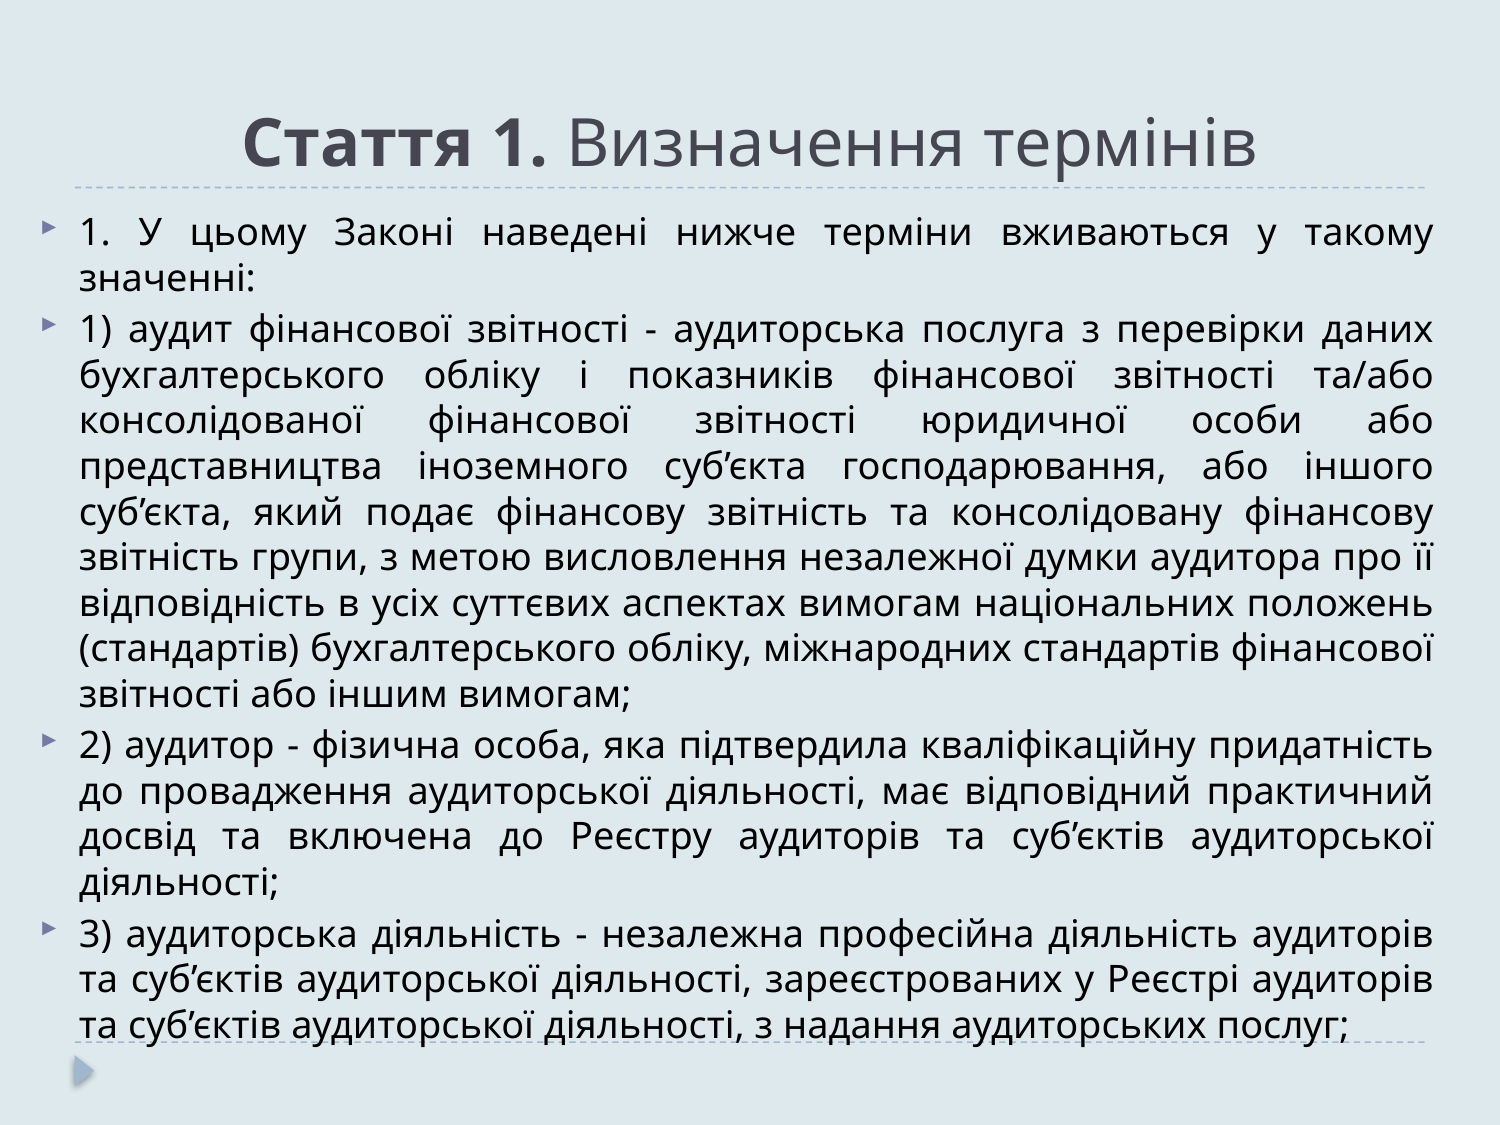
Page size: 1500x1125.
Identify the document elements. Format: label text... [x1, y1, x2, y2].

list 1. У цьому Законі наведені нижче терміни вживаються у такому значенні: 1) аудит фінансової звітності - аудиторська послуга з перевірки даних бухгалтерського обліку і показників фінансової звітності та/або консолідованої фінансової звітності юридичної особи або представництва іноземного суб’єкта господарювання, або іншого суб’єкта, який подає фінансову звітність та консолідовану фінансову звітність групи, з метою висловлення незалежної думки аудитора про її відповідність в усіх суттєвих аспектах вимогам національних положень (стандартів) бухгалтерського обліку, міжнародних стандартів фінансової звітності або іншим вимогам; 2) аудитор - фізична особа, яка підтвердила кваліфікаційну придатність до провадження аудиторської діяльності, має відповідний практичний досвід та включена до Реєстру аудиторів та суб’єктів аудиторської діяльності; 3) аудиторська діяльність - незалежна професійна діяльність аудиторів та суб’єктів аудиторської діяльності, зареєстрованих у Реєстрі аудиторів та суб’єктів аудиторської діяльності, з надання аудиторських послуг; [24, 200, 1450, 1088]
title Стаття 1. Визначення термінів [75, 24, 1425, 188]
